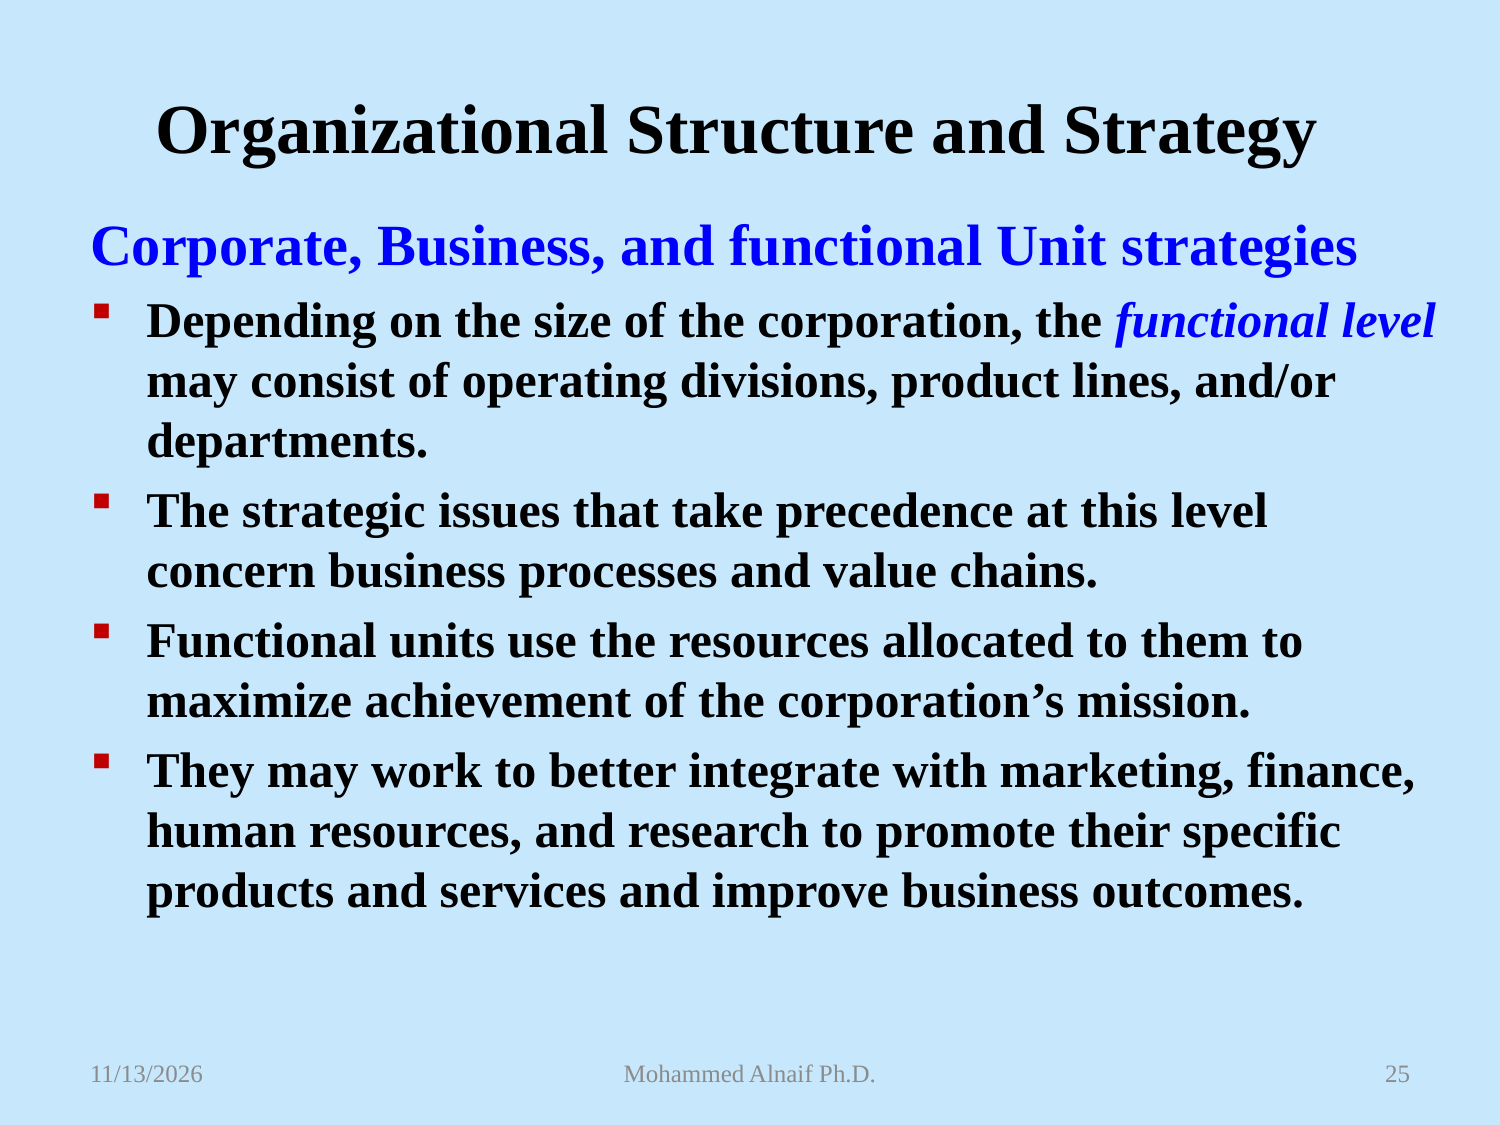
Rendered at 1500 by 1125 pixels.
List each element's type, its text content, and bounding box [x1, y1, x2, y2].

footer Mohammed Alnaif Ph.D. [512, 1042, 988, 1103]
title Organizational Structure and Strategy [99, 75, 1375, 175]
slide_number 25 [1074, 1042, 1425, 1103]
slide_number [75, 1042, 425, 1103]
subtitle Corporate, Business, and functional Unit strategies Depending on the size of the corporation, the functional level may consist of operating divisions, product lines, and/or departments. The strategic issues that take precedence at this level concern business processes and value chains. Functional units use the resources allocated to them to maximize achievement of the corporation’s mission. They may work to better integrate with marketing, finance, human resources, and research to promote their specific products and services and improve business outcomes. [75, 200, 1463, 1038]
